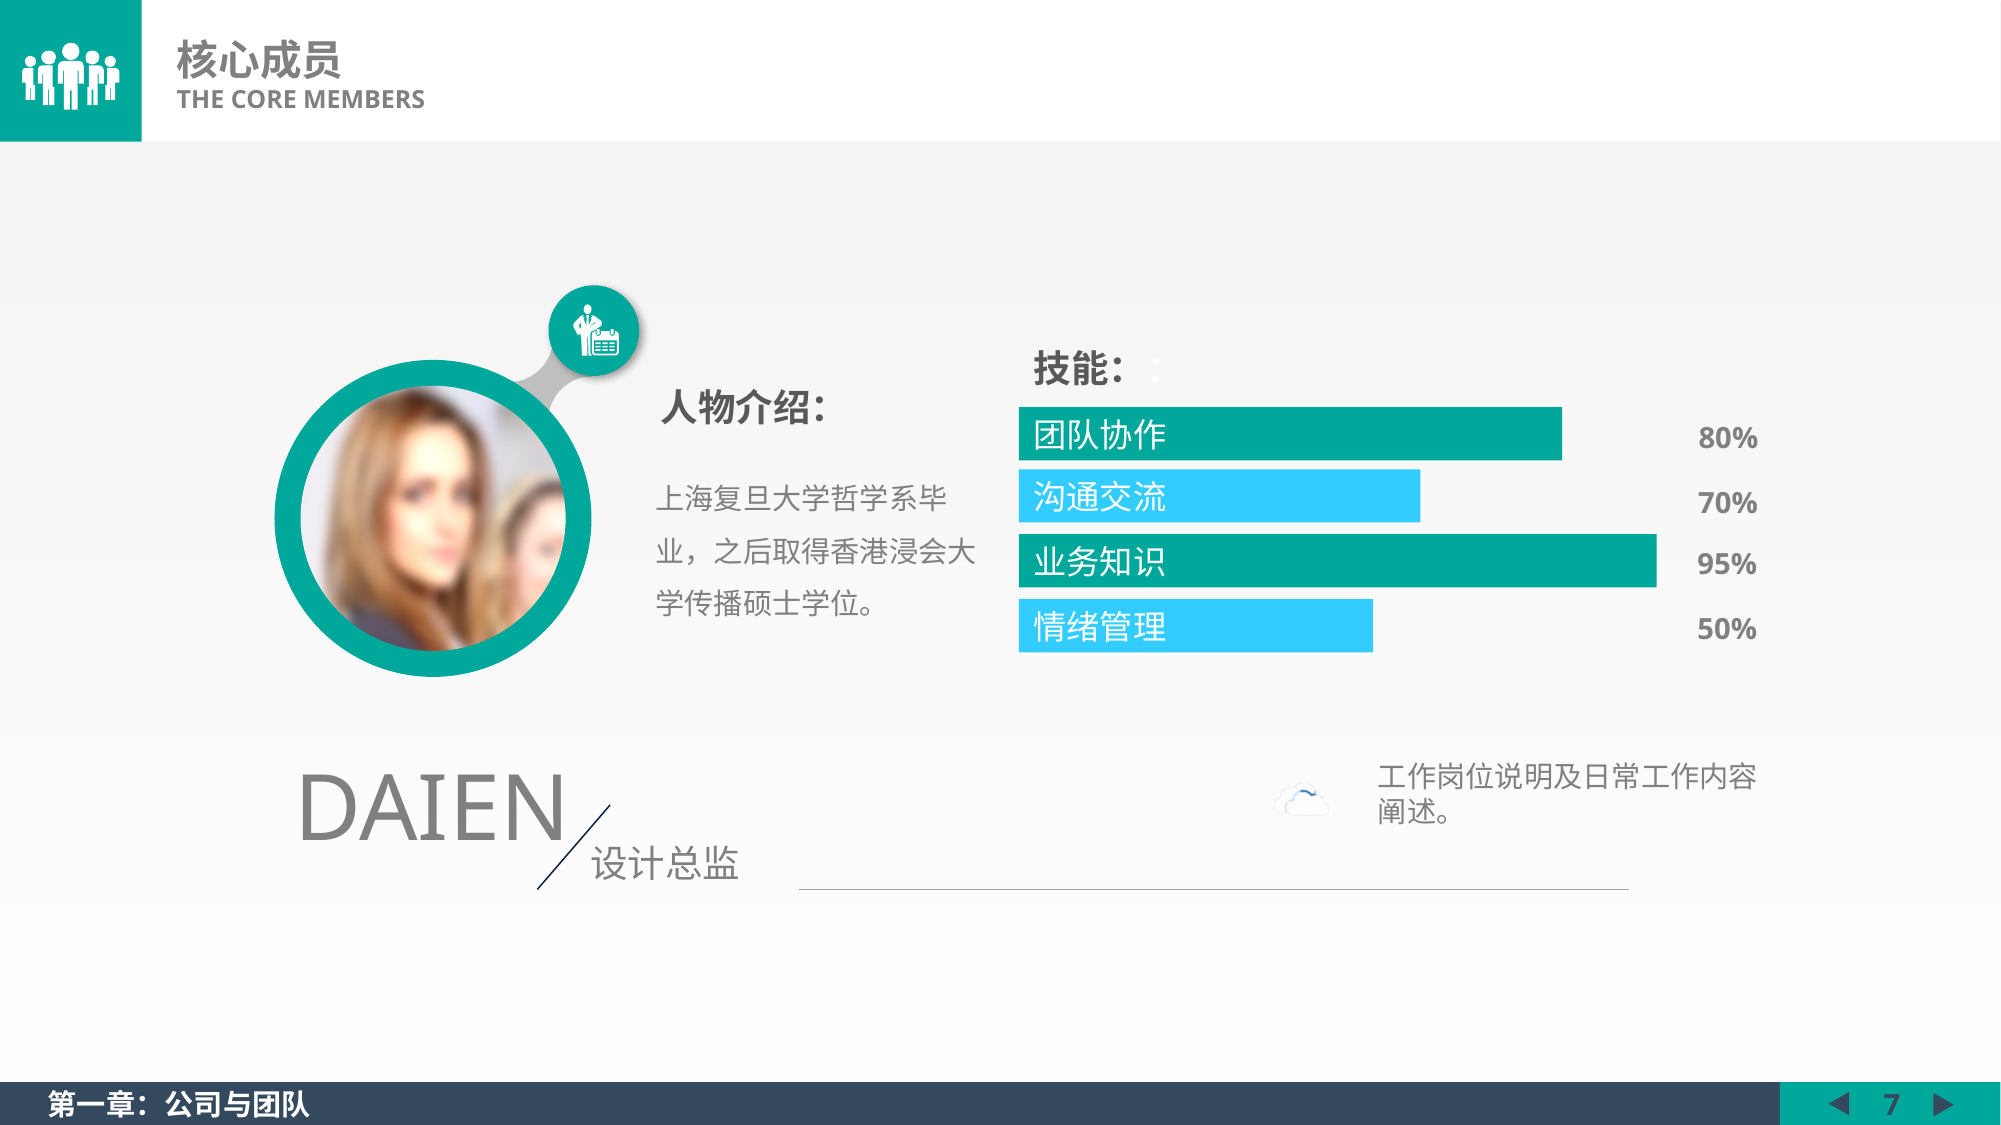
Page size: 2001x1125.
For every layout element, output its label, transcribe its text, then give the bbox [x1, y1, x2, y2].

text_box [104, 55, 120, 100]
text_box 业务知识 [1017, 532, 1659, 589]
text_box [645, 376, 992, 631]
text_box 50% [1674, 603, 1781, 653]
text_box 沟通交流 [1017, 467, 1422, 524]
text_box [272, 357, 594, 679]
text_box 第一章：公司与团队 [8, 1078, 351, 1125]
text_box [279, 741, 757, 894]
text_box [0, 0, 144, 144]
text_box [298, 383, 568, 654]
text_box 95% [1674, 538, 1781, 588]
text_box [522, 285, 640, 413]
text_box 团队协作 [1017, 405, 1564, 462]
text_box [351, 1080, 1778, 1125]
text_box [57, 42, 84, 110]
text_box 技能：： [1018, 338, 1220, 398]
text_box [144, 0, 2001, 144]
text_box 核心成员 THE CORE MEMBERS [161, 59, 859, 138]
text_box 情绪管理 [1017, 597, 1375, 654]
text_box [22, 55, 37, 100]
text_box 80% [1675, 411, 1782, 462]
text_box [1150, 518, 1300, 580]
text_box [799, 751, 1783, 890]
text_box [0, 1080, 8, 1125]
text_box [37, 50, 57, 106]
text_box 7 [1779, 1078, 2001, 1125]
text_box 70% [1674, 476, 1782, 527]
text_box [85, 50, 104, 106]
